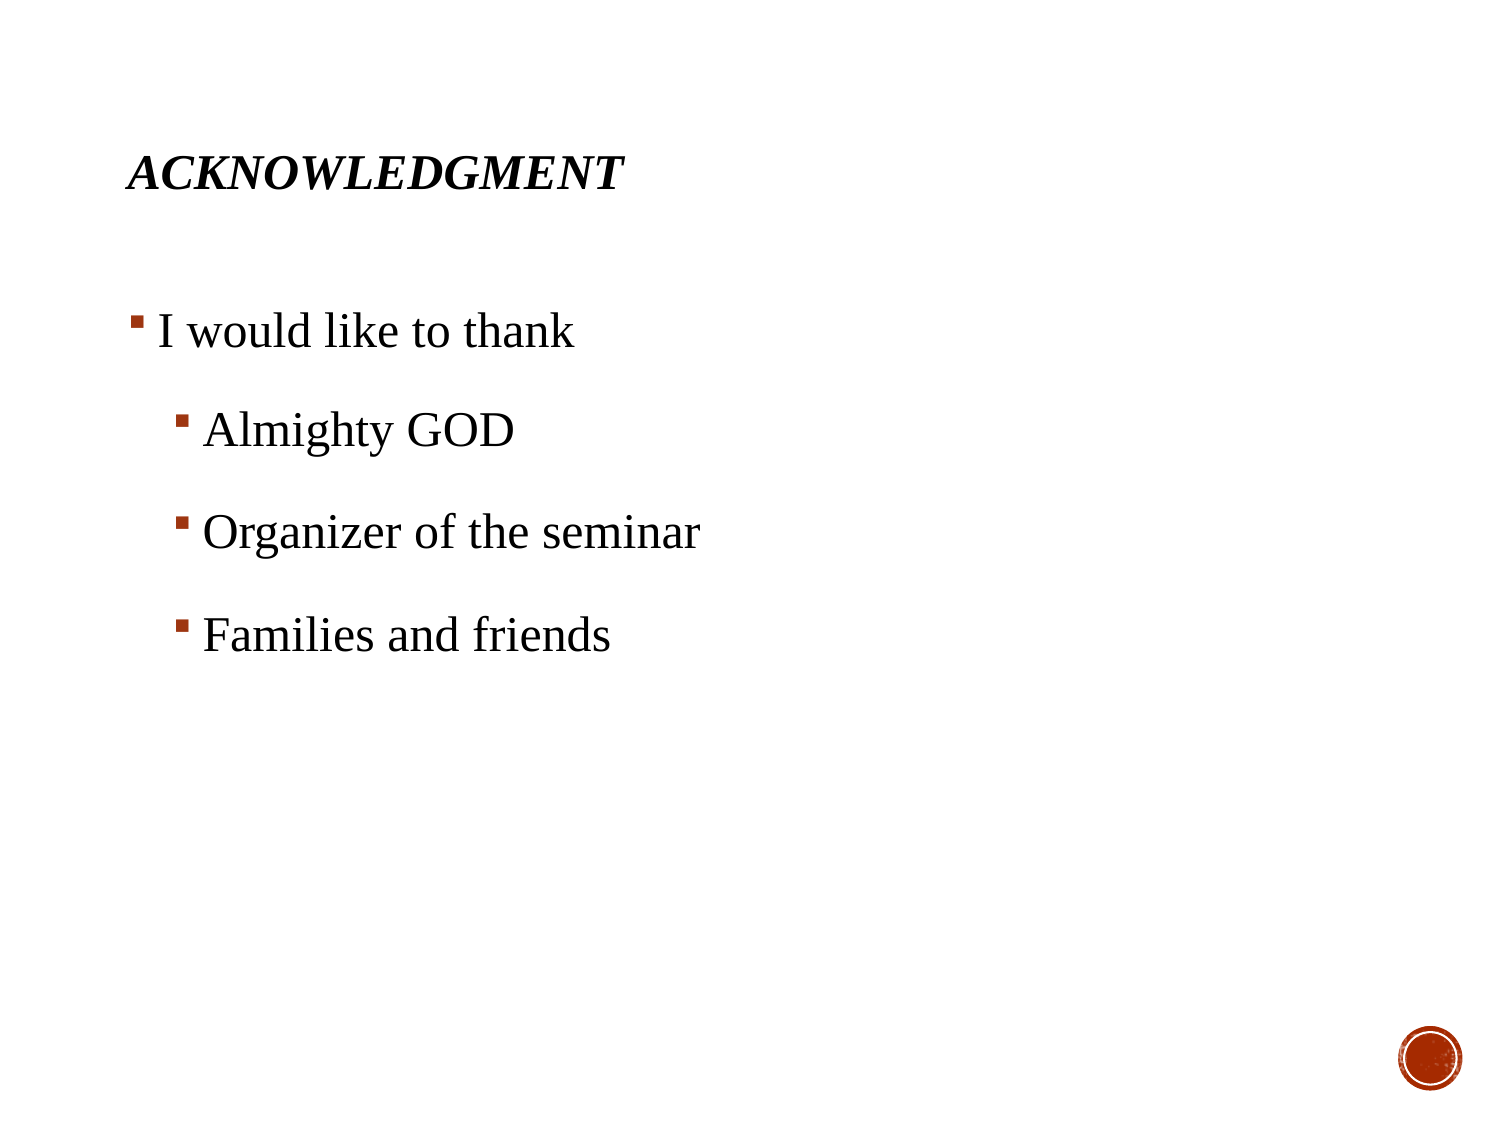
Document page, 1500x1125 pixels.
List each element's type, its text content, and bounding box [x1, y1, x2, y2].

slide_number [1391, 1028, 1471, 1089]
title Acknowledgment [112, 79, 1388, 243]
list I would like to thank Almighty GOD Organizer of the seminar Families and friends [112, 260, 1388, 925]
